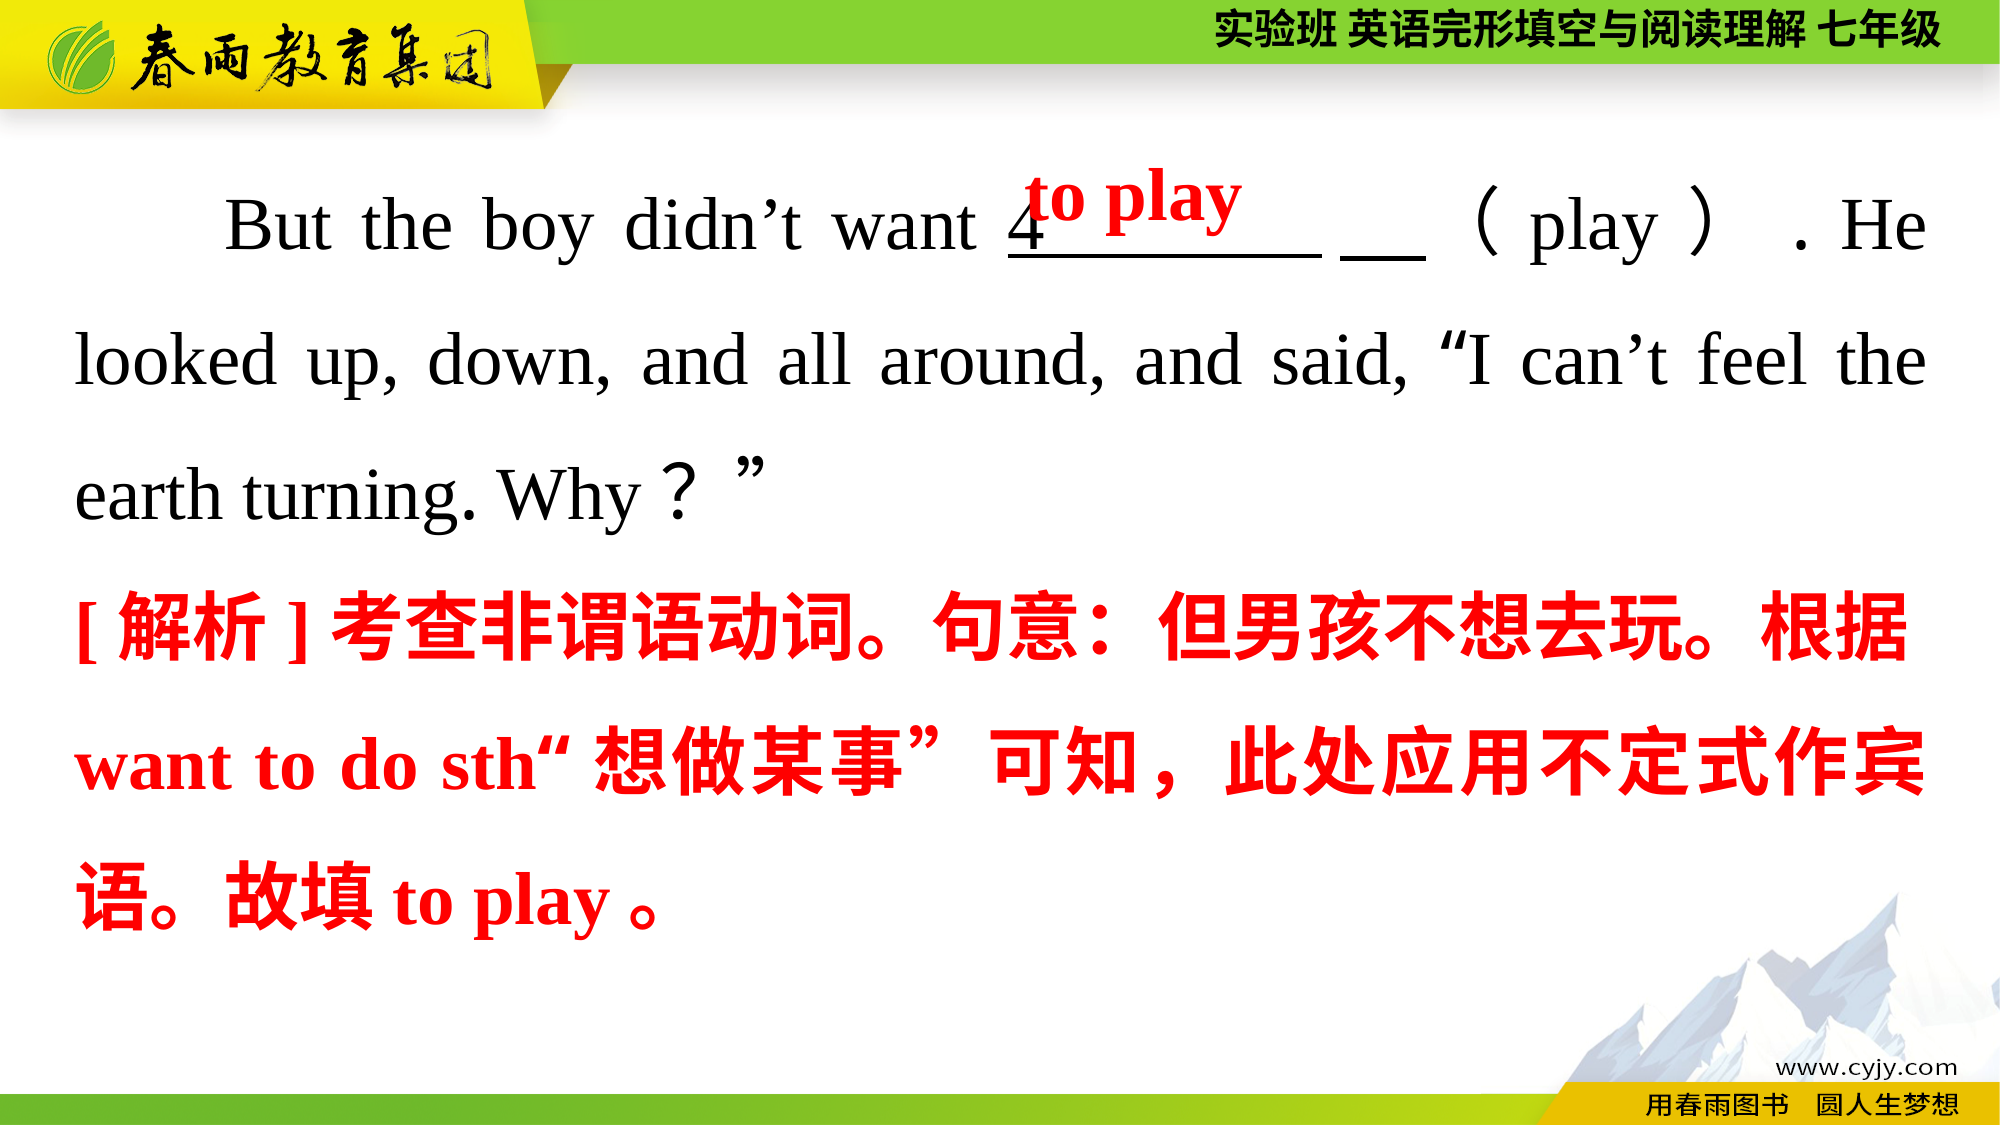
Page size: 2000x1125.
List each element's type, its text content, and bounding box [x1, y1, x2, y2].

list But the boy didn’t want 4 （play）. He looked up, down, and all around, and said, “I can’t feel the earth turning. Why？” [59, 122, 1944, 527]
text_box [解析]考查非谓语动词。句意：但男孩不想去玩。根据want to do sth“想做某事”可知，此处应用不定式作宾语。故填to play。 [59, 527, 1944, 947]
text_box to play [1009, 137, 1259, 243]
picture [0, 0, 2000, 1125]
